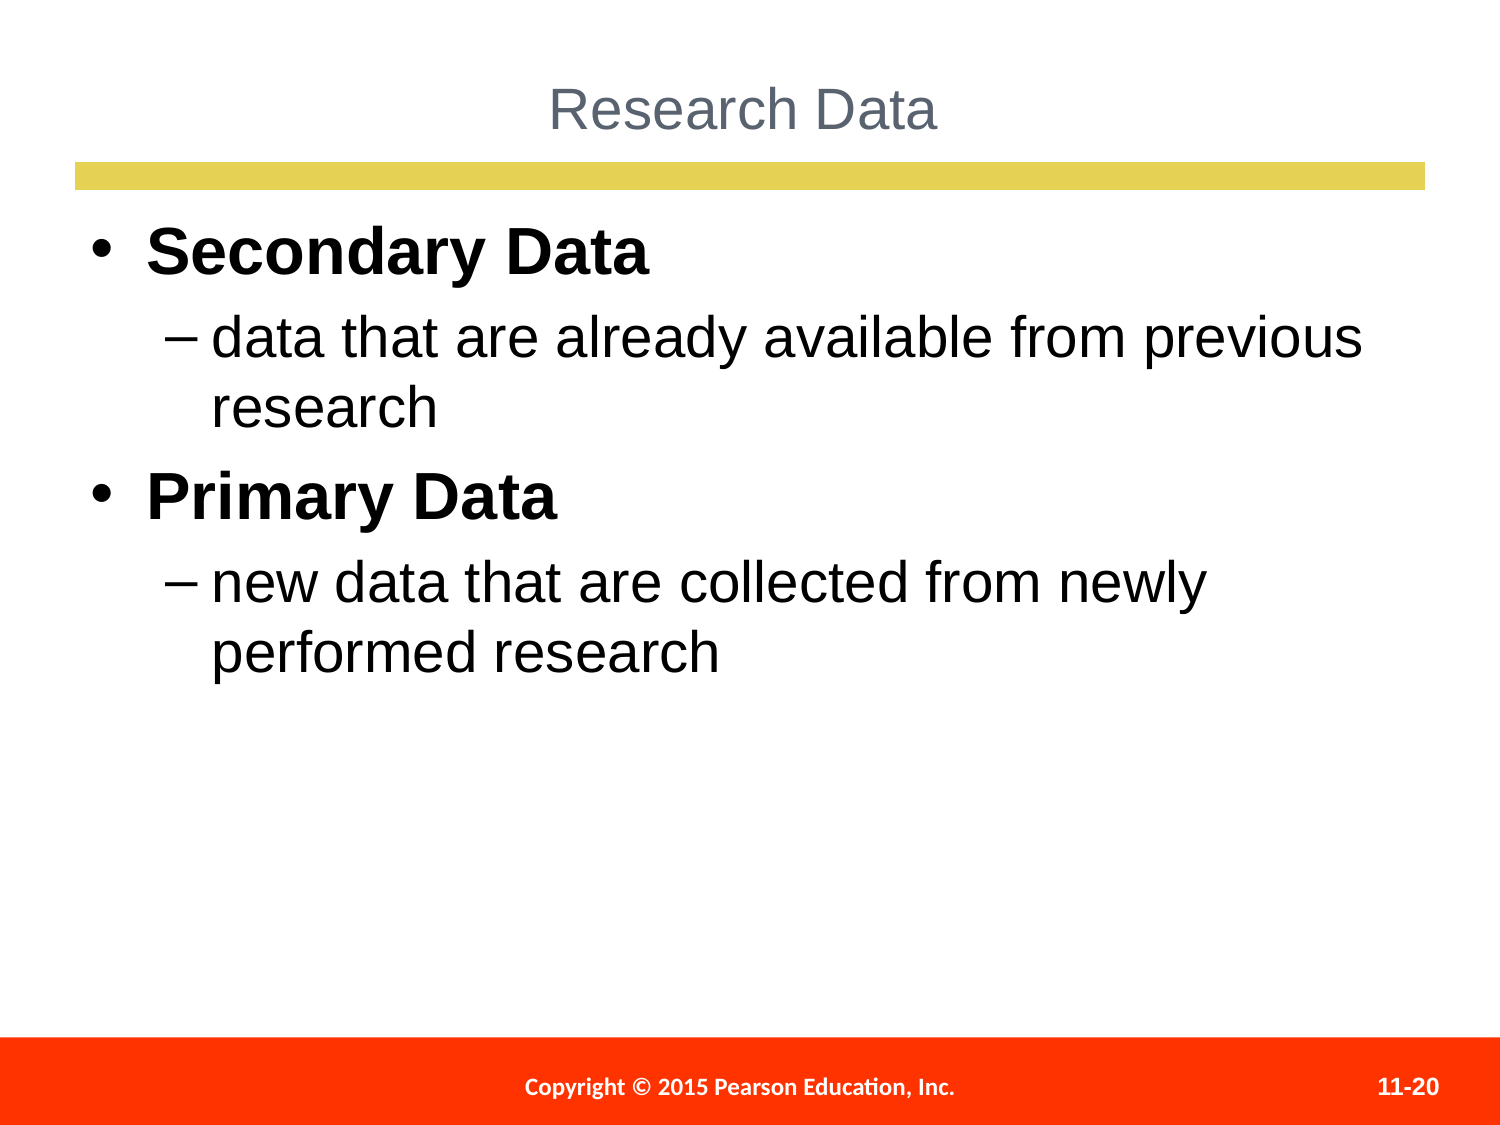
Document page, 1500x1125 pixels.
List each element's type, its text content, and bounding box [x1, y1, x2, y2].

list Secondary Data data that are already available from previous research Primary Data new data that are collected from newly performed research [74, 199, 1426, 1006]
title Research Data [49, 12, 1438, 201]
